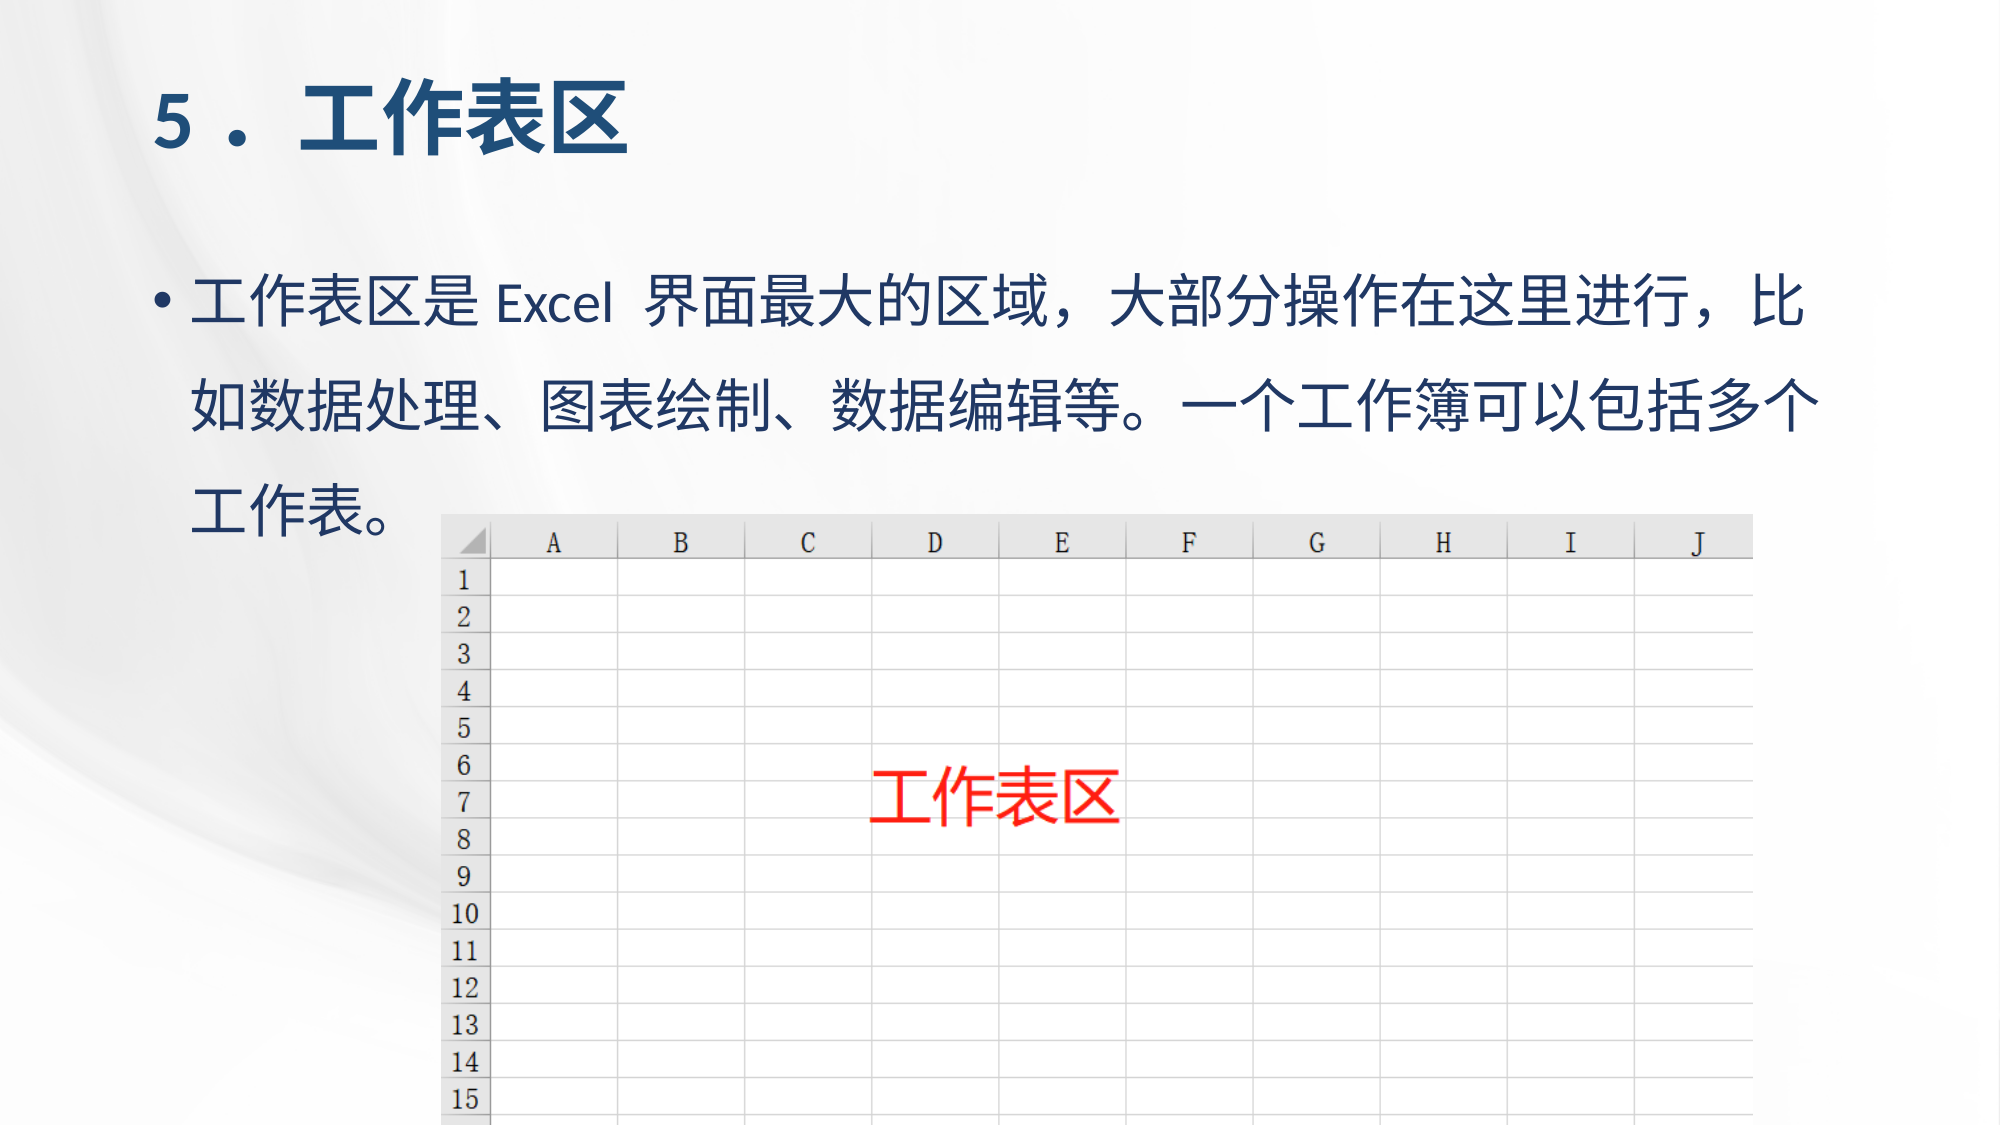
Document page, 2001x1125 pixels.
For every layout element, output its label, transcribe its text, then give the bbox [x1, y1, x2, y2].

list 工作表区是Excel 界面最大的区域，大部分操作在这里进行，比如数据处理、图表绘制、数据编辑等。一个工作簿可以包括多个工作表。 [137, 222, 1863, 1043]
picture [441, 514, 1753, 1125]
title 5．工作表区 [137, 59, 1863, 184]
